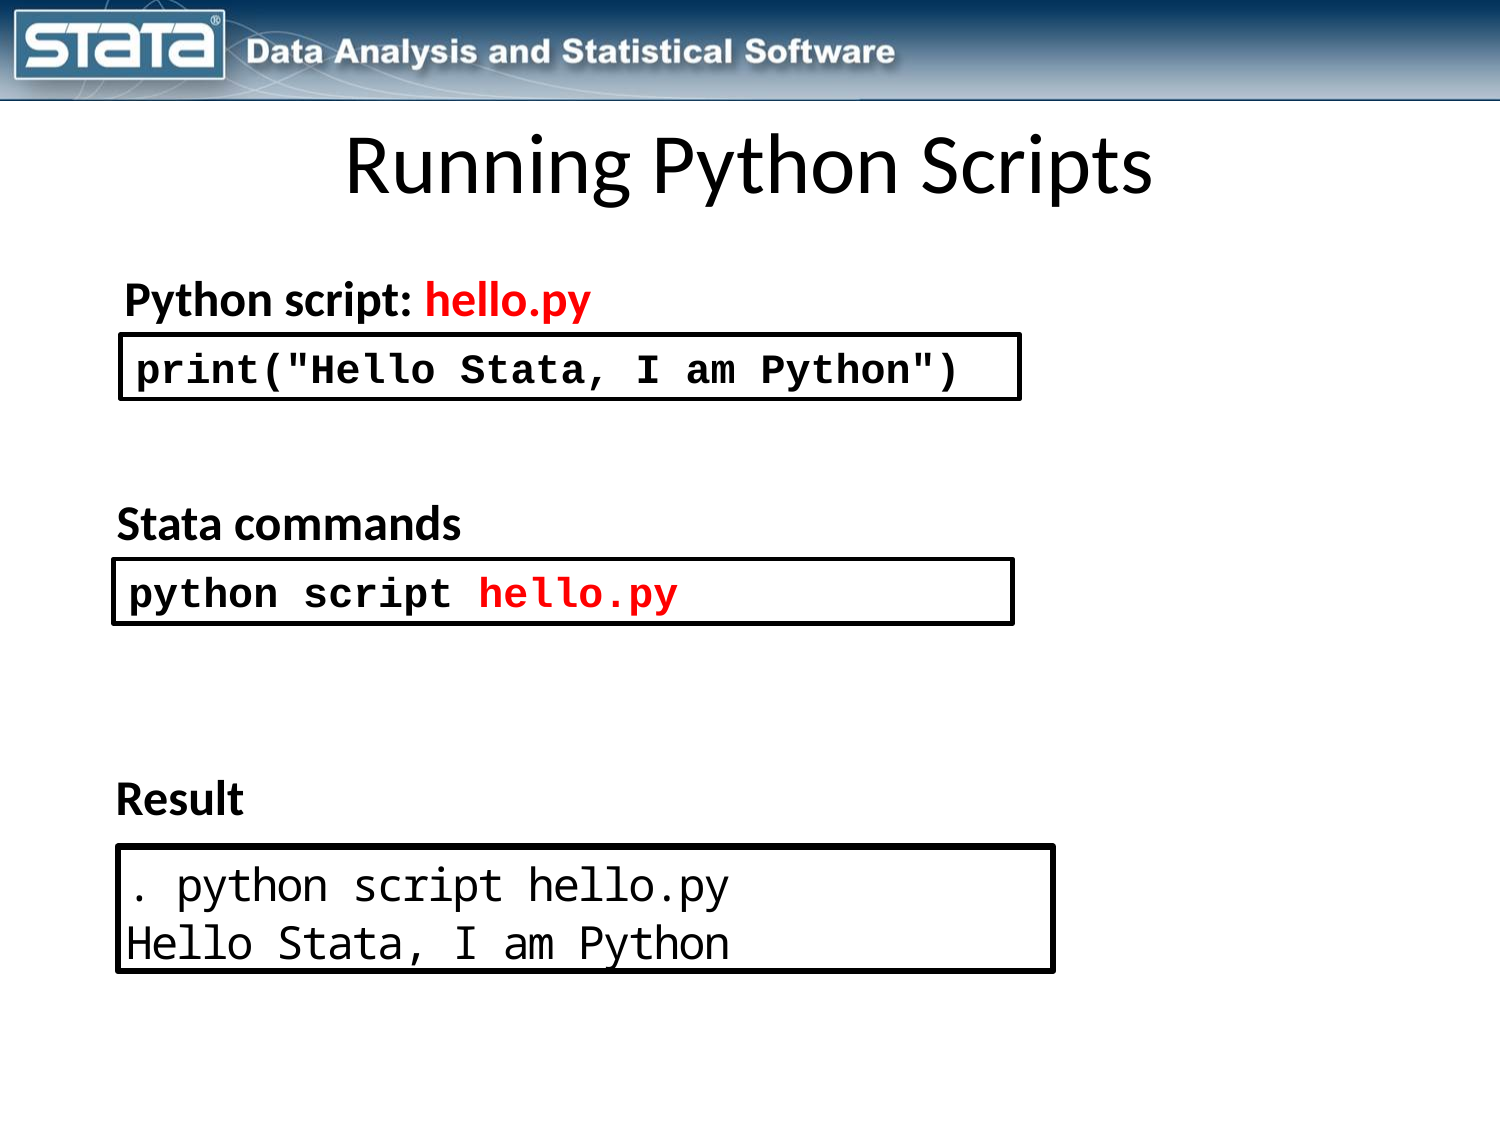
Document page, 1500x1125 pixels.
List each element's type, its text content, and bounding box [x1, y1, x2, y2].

text_box print("Hello Stata, I am Python") [120, 334, 1020, 399]
title Running Python Scripts [0, 99, 1500, 219]
picture [0, 0, 1500, 99]
text_box Result [100, 758, 260, 833]
text_box python script hello.py [113, 558, 1013, 624]
text_box Python script: hello.py [109, 258, 607, 334]
picture [120, 849, 1051, 969]
text_box Stata commands [101, 483, 477, 559]
